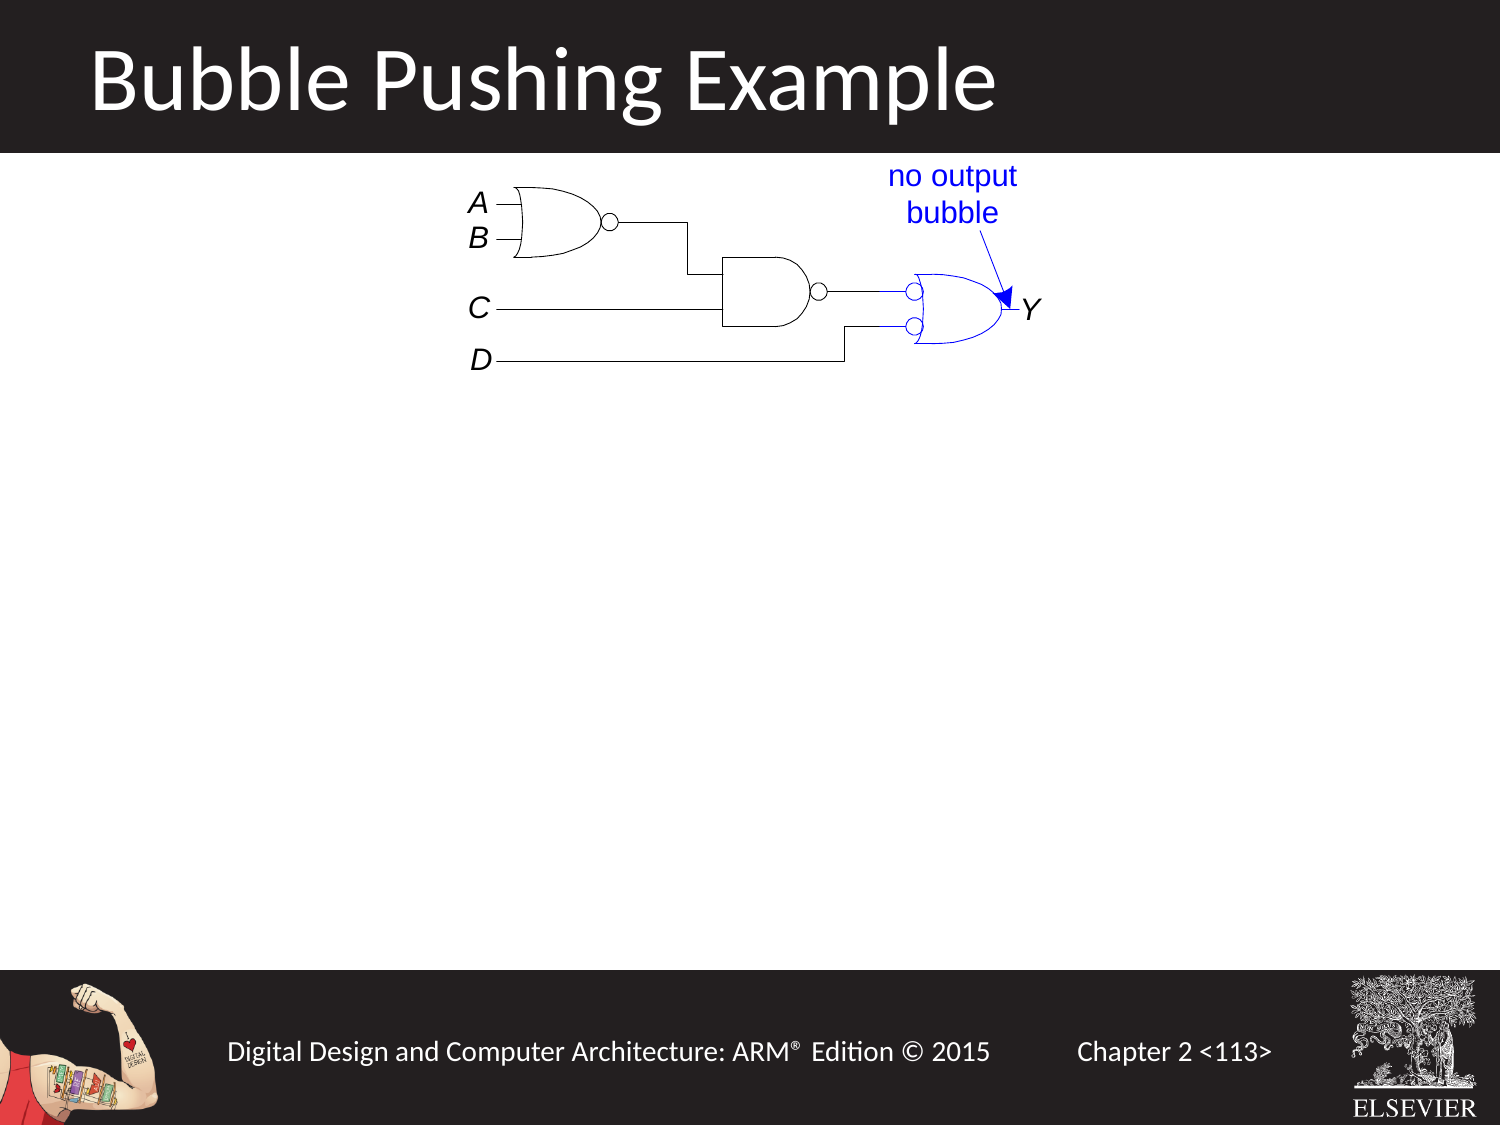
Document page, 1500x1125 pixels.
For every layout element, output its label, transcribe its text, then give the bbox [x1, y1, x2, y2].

picture [1350, 974, 1477, 1117]
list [387, 149, 1069, 976]
picture [0, 979, 163, 1125]
text_box Bubble Pushing Example [75, 11, 1375, 136]
